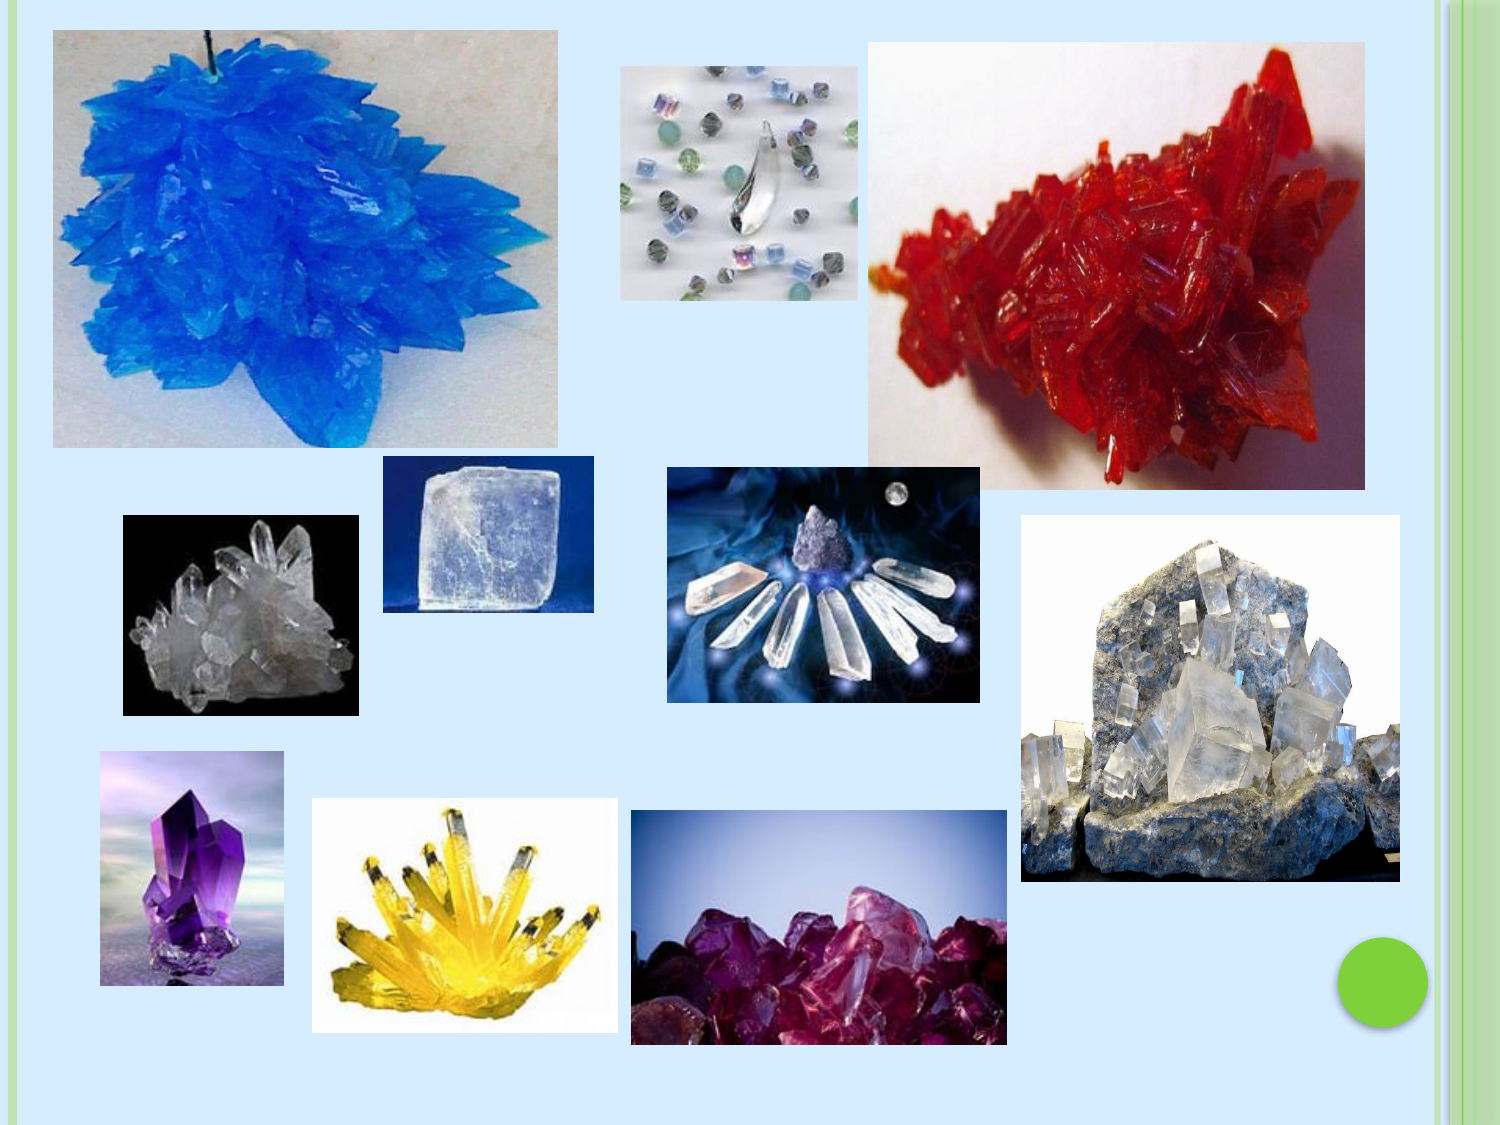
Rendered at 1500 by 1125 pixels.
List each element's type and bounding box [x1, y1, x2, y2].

picture [383, 455, 594, 613]
picture [1021, 514, 1401, 882]
picture [631, 809, 1008, 1046]
picture [619, 65, 859, 302]
picture [52, 30, 558, 448]
picture [99, 750, 284, 987]
picture [312, 798, 619, 1034]
picture [666, 42, 1365, 703]
picture [123, 514, 359, 716]
